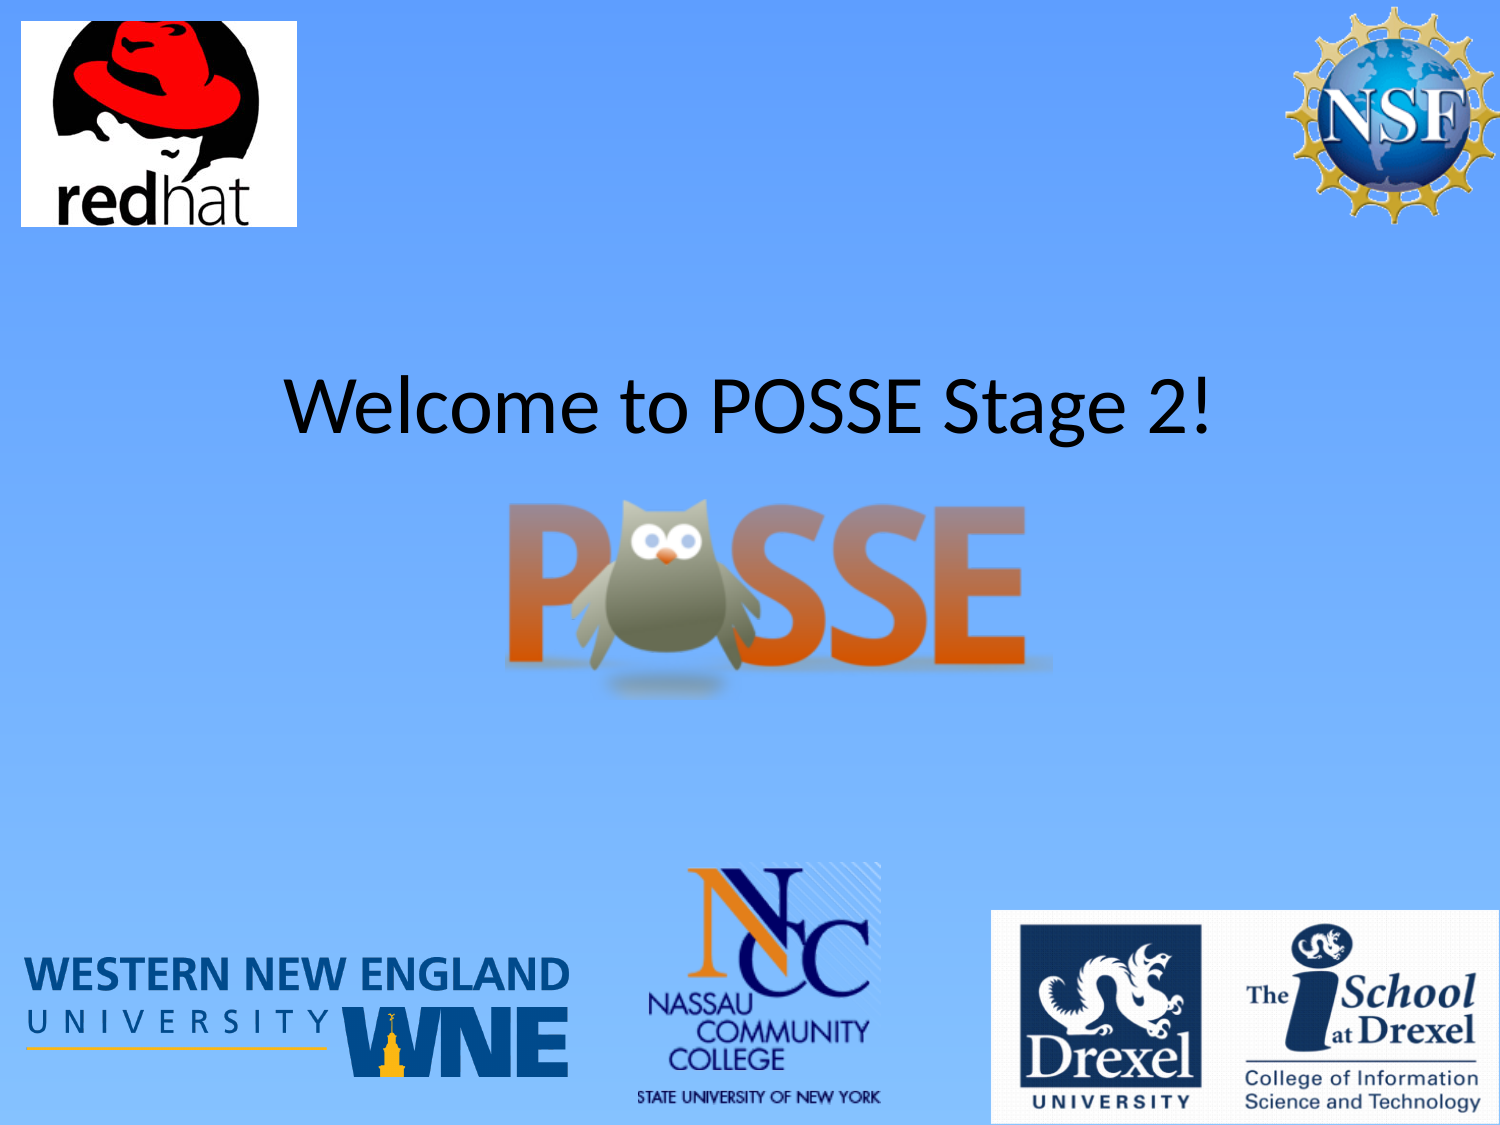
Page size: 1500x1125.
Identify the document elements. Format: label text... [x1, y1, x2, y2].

picture [1282, 3, 1500, 228]
picture [638, 862, 882, 1105]
title Welcome to POSSE Stage 2! [112, 279, 1388, 521]
picture [21, 20, 298, 227]
picture [24, 957, 570, 1078]
picture [990, 909, 1500, 1125]
picture [505, 499, 1053, 701]
